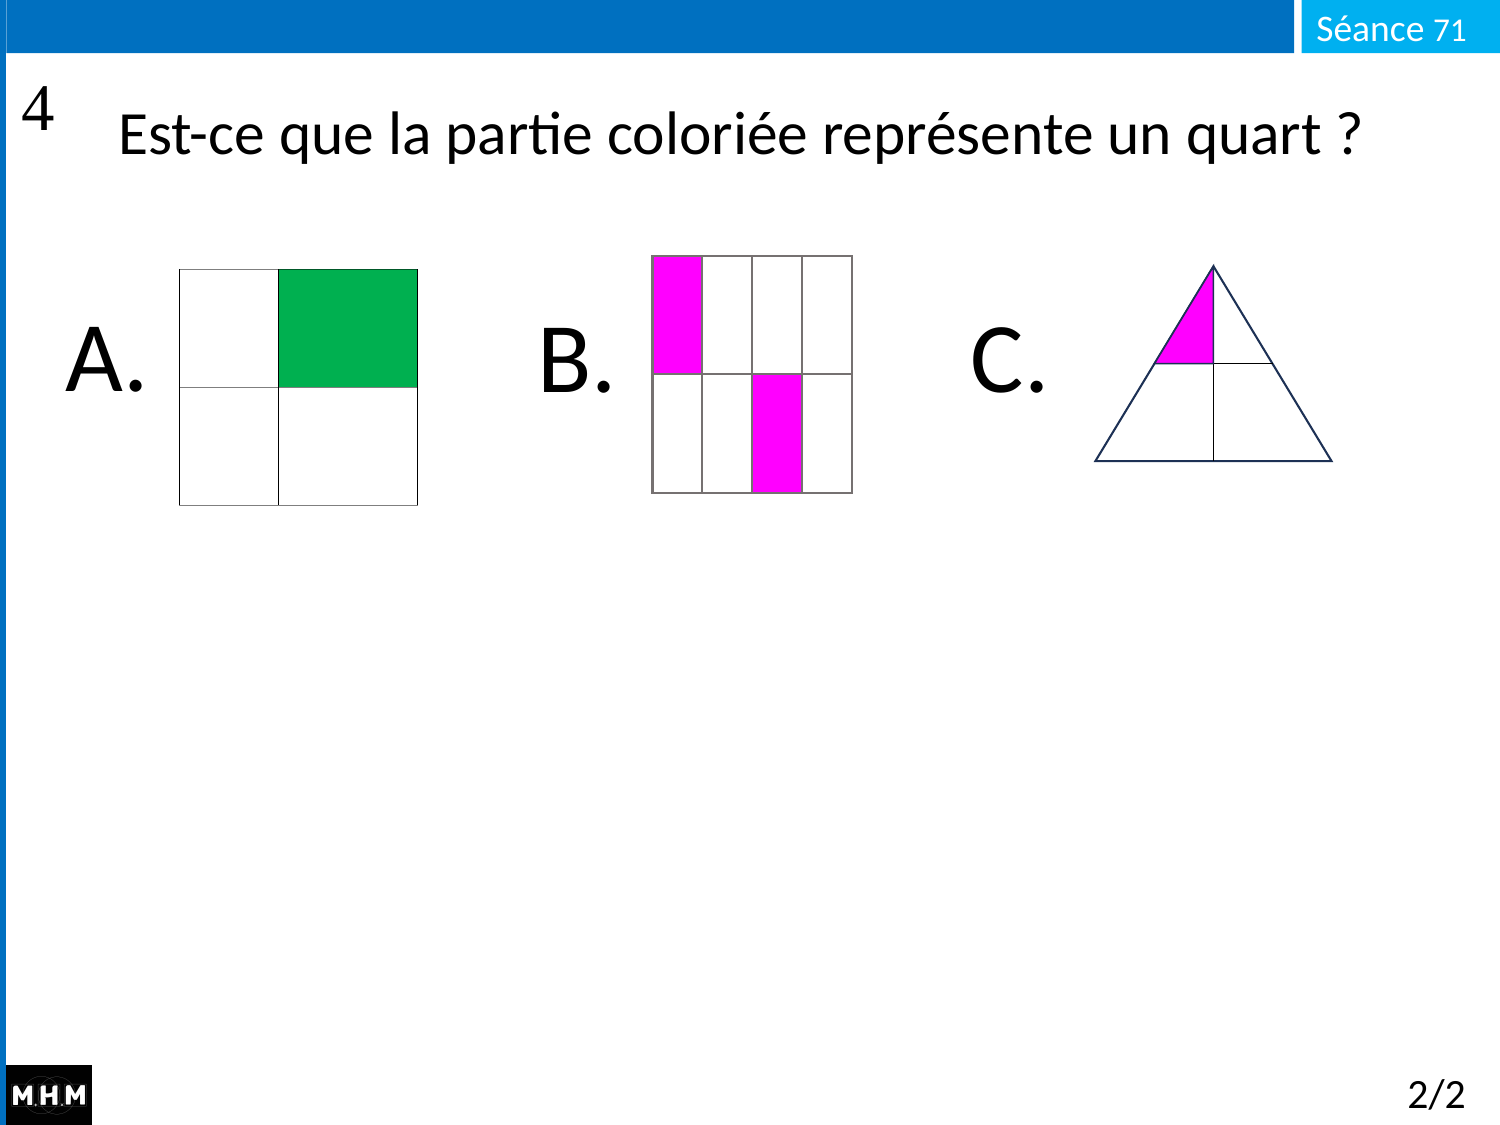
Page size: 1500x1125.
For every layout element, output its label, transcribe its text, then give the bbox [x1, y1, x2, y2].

picture [177, 266, 420, 507]
text_box A. [50, 284, 177, 419]
title Est-ce que la partie coloriée représente un quart ? [103, 85, 1397, 185]
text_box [652, 255, 852, 493]
picture [6, 1065, 92, 1125]
text_box C. [956, 285, 1107, 420]
text_box B. [522, 285, 651, 420]
text_box [1093, 266, 1334, 463]
text_box [1152, 262, 1215, 365]
list 2/2 [1373, 1064, 1500, 1125]
